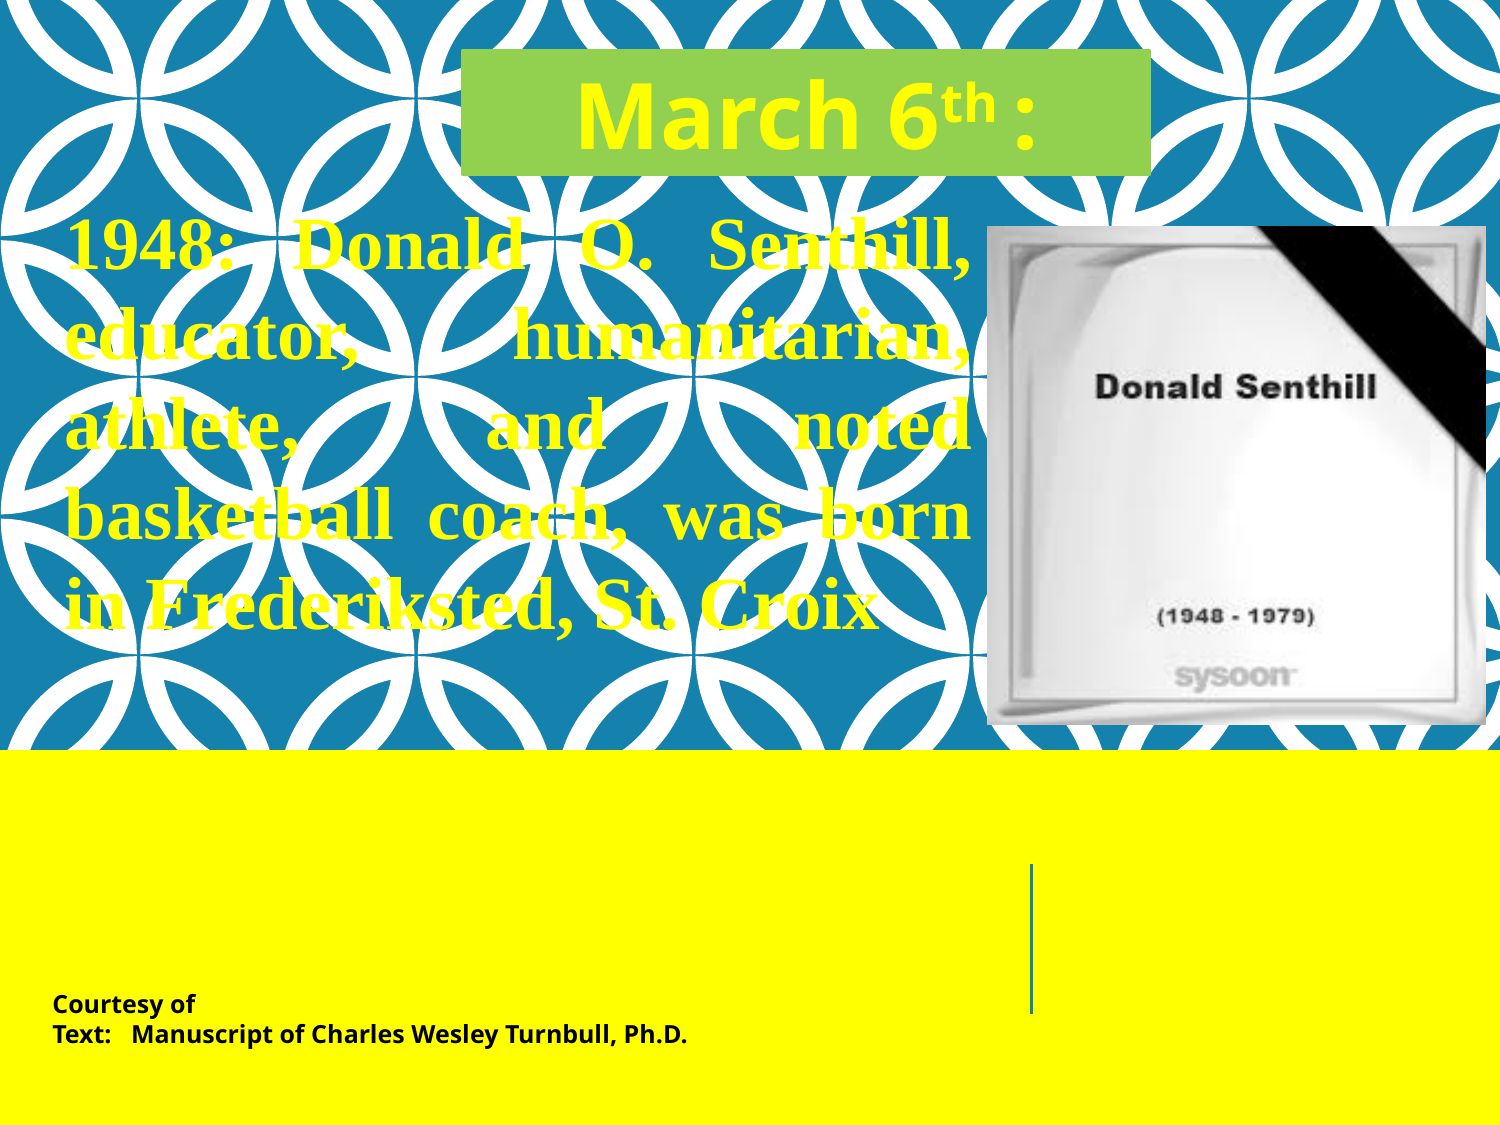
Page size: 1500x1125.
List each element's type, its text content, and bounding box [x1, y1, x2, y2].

picture [987, 226, 1486, 726]
text_box 1948: Donald O. Senthill, educator, humanitarian, athlete, and noted basketball coach, was born in Frederiksted, St. Croix [50, 187, 988, 653]
text_box March 6th : [461, 49, 1151, 176]
text_box Courtesy of Text: Manuscript of Charles Wesley Turnbull, Ph.D. [37, 981, 1463, 1057]
